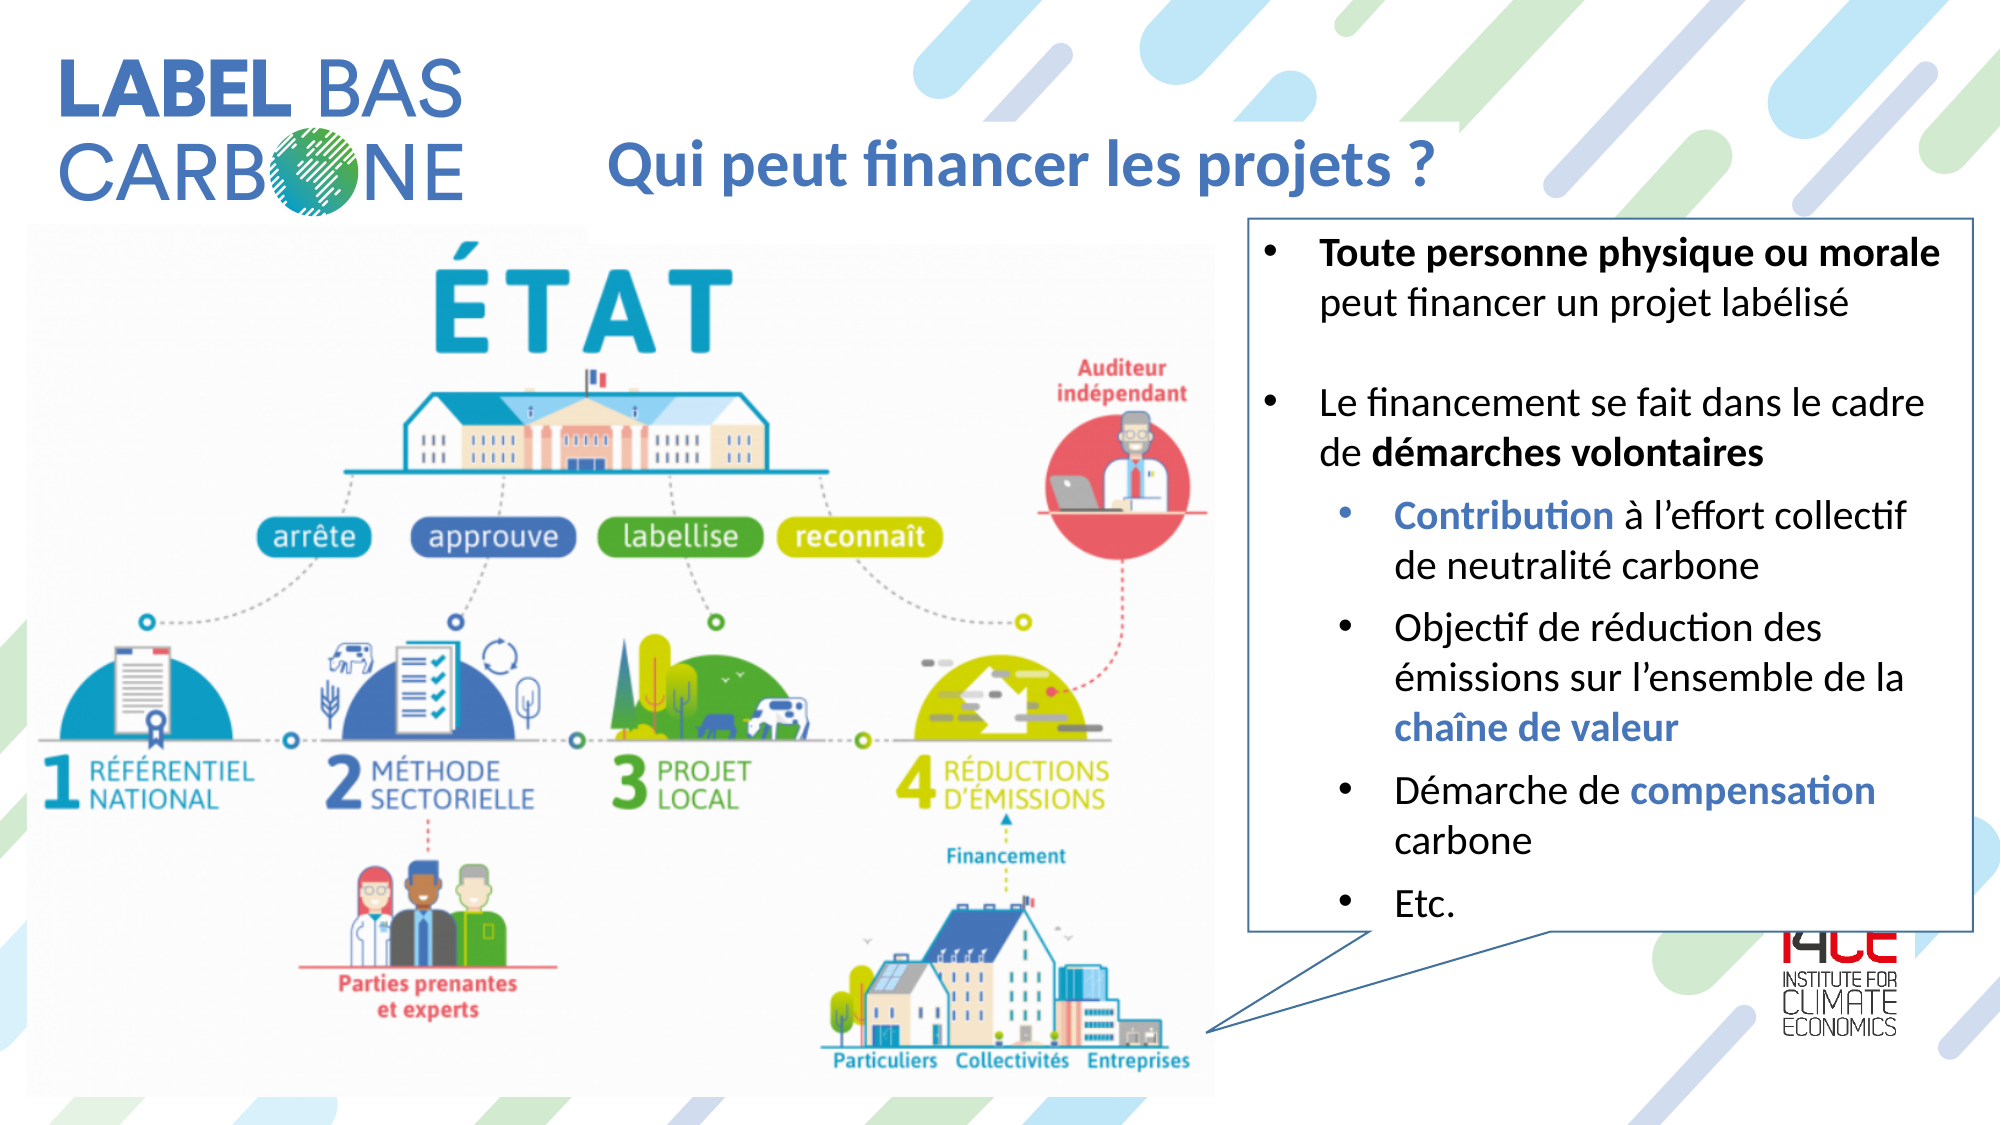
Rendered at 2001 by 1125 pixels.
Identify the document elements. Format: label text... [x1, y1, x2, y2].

picture [0, 0, 2000, 1125]
text_box Toute personne physique ou morale peut financer un projet labélisé Le financement se fait dans le cadre de démarches volontaires Contribution à l’effort collectif de neutralité carbone Objectif de réduction des émissions sur l’ensemble de la chaîne de valeur Démarche de compensation carbone Etc. [1247, 217, 1974, 1022]
subtitle Qui peut financer les projets ? [587, 121, 1460, 218]
